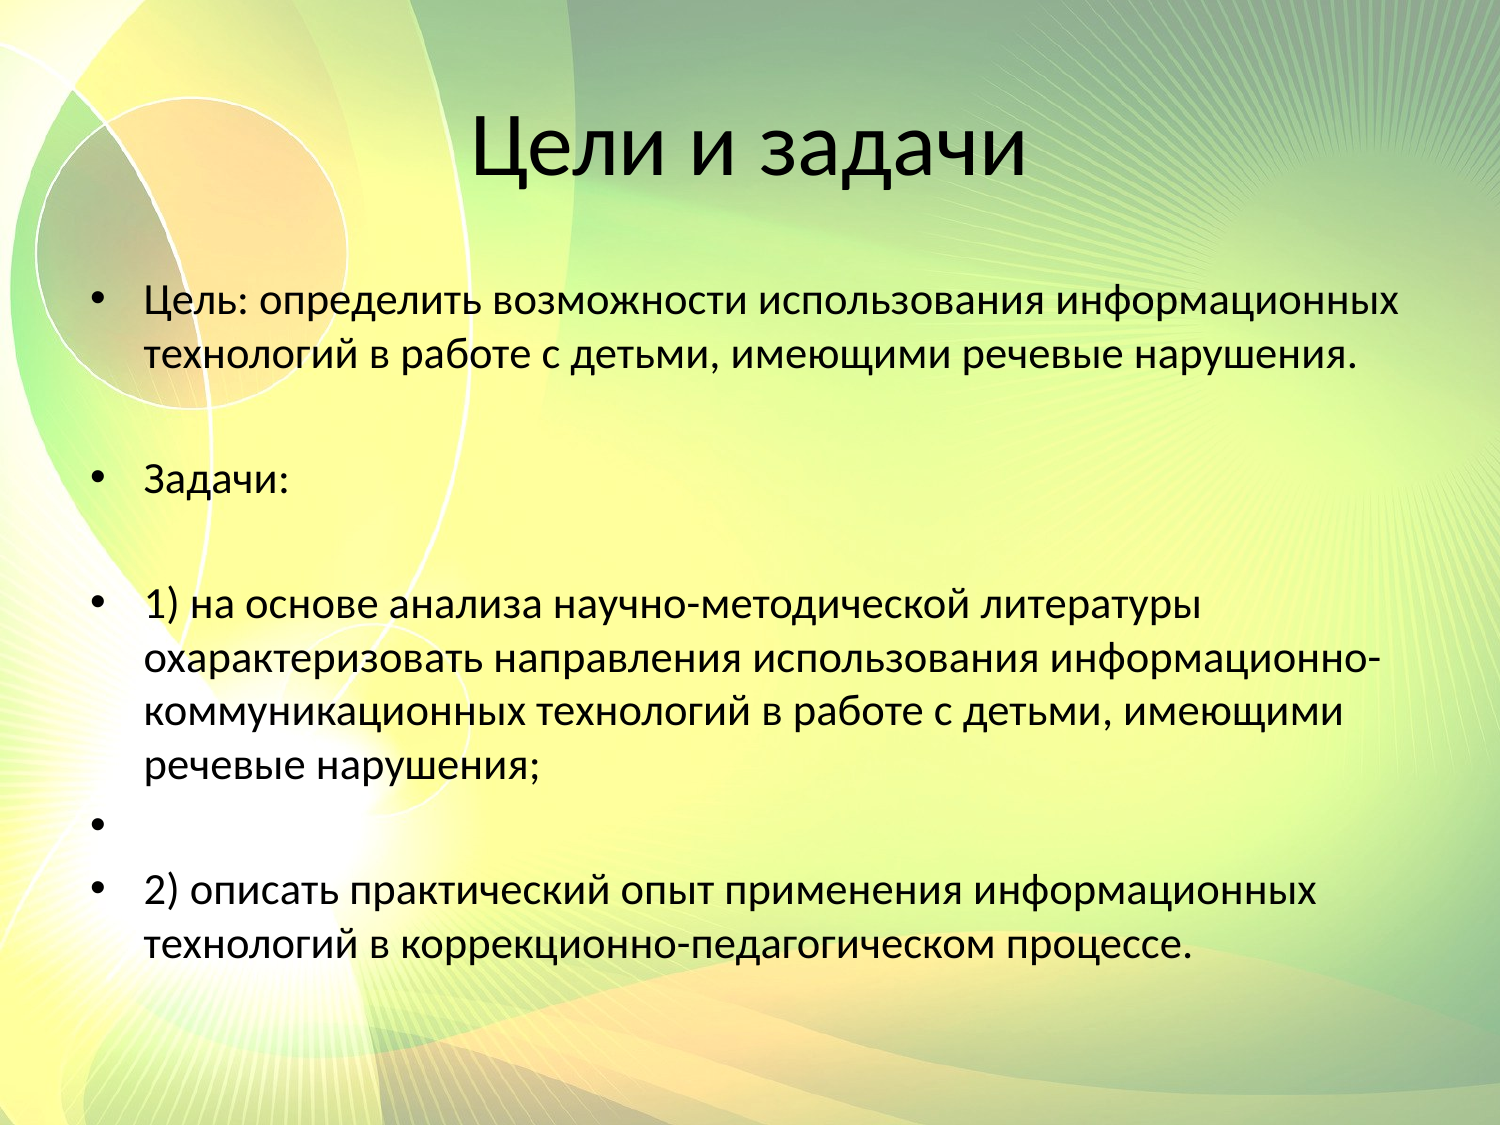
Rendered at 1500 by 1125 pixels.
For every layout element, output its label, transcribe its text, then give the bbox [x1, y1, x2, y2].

title Цели и задачи [75, 45, 1425, 233]
list Цель: определить возможности использования информационных технологий в работе с детьми, имеющими речевые нарушения. Задачи: 1) на основе анализа научно-методической литературы охарактеризовать направления использования информационно-коммуникационных технологий в работе с детьми, имеющими речевые нарушения; 2) описать практический опыт применения информационных технологий в коррекционно-педагогическом процессе. [75, 262, 1425, 1005]
picture [0, 0, 1500, 1125]
